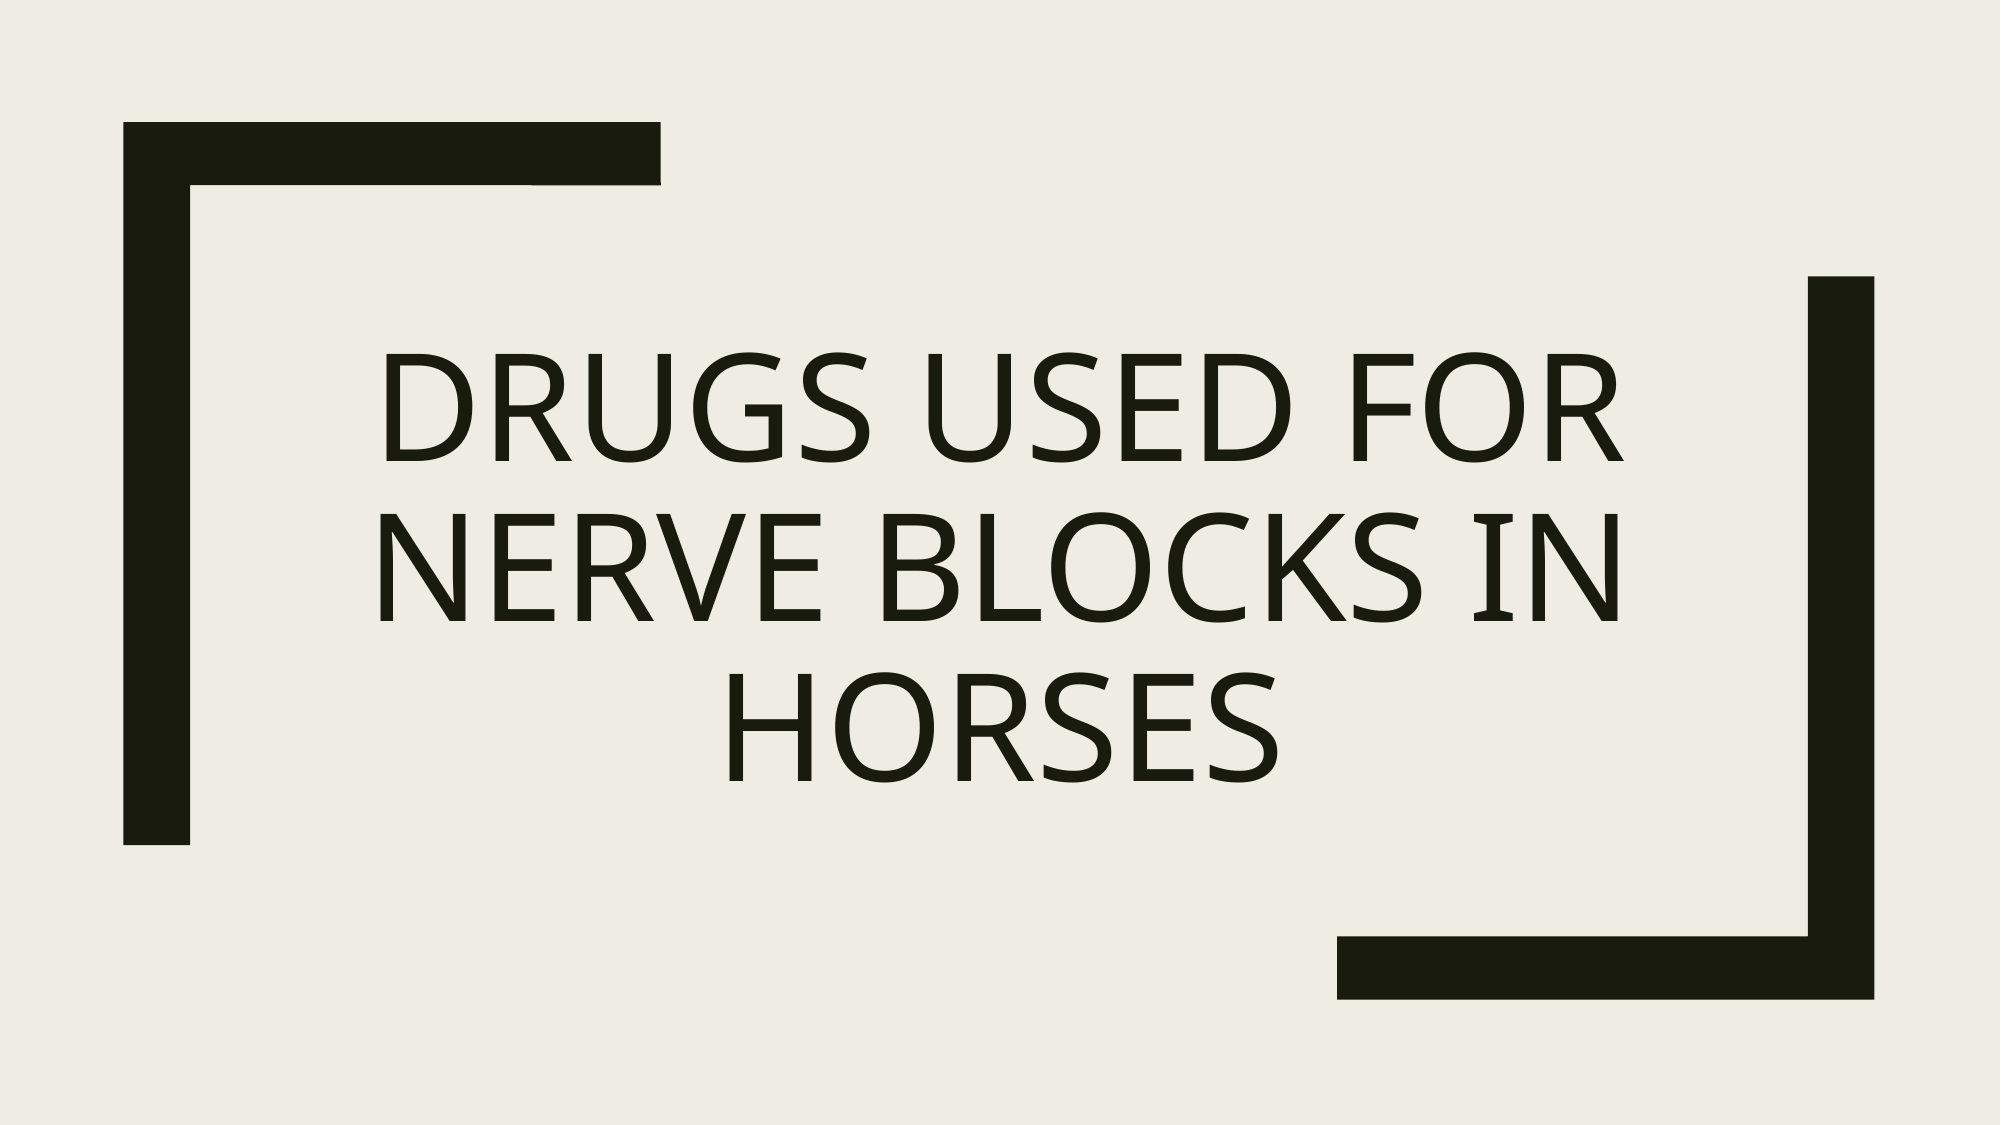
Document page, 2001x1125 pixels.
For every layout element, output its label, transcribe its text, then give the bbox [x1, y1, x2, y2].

title Drugs used for nerve blocks in horses [314, 477, 1686, 822]
